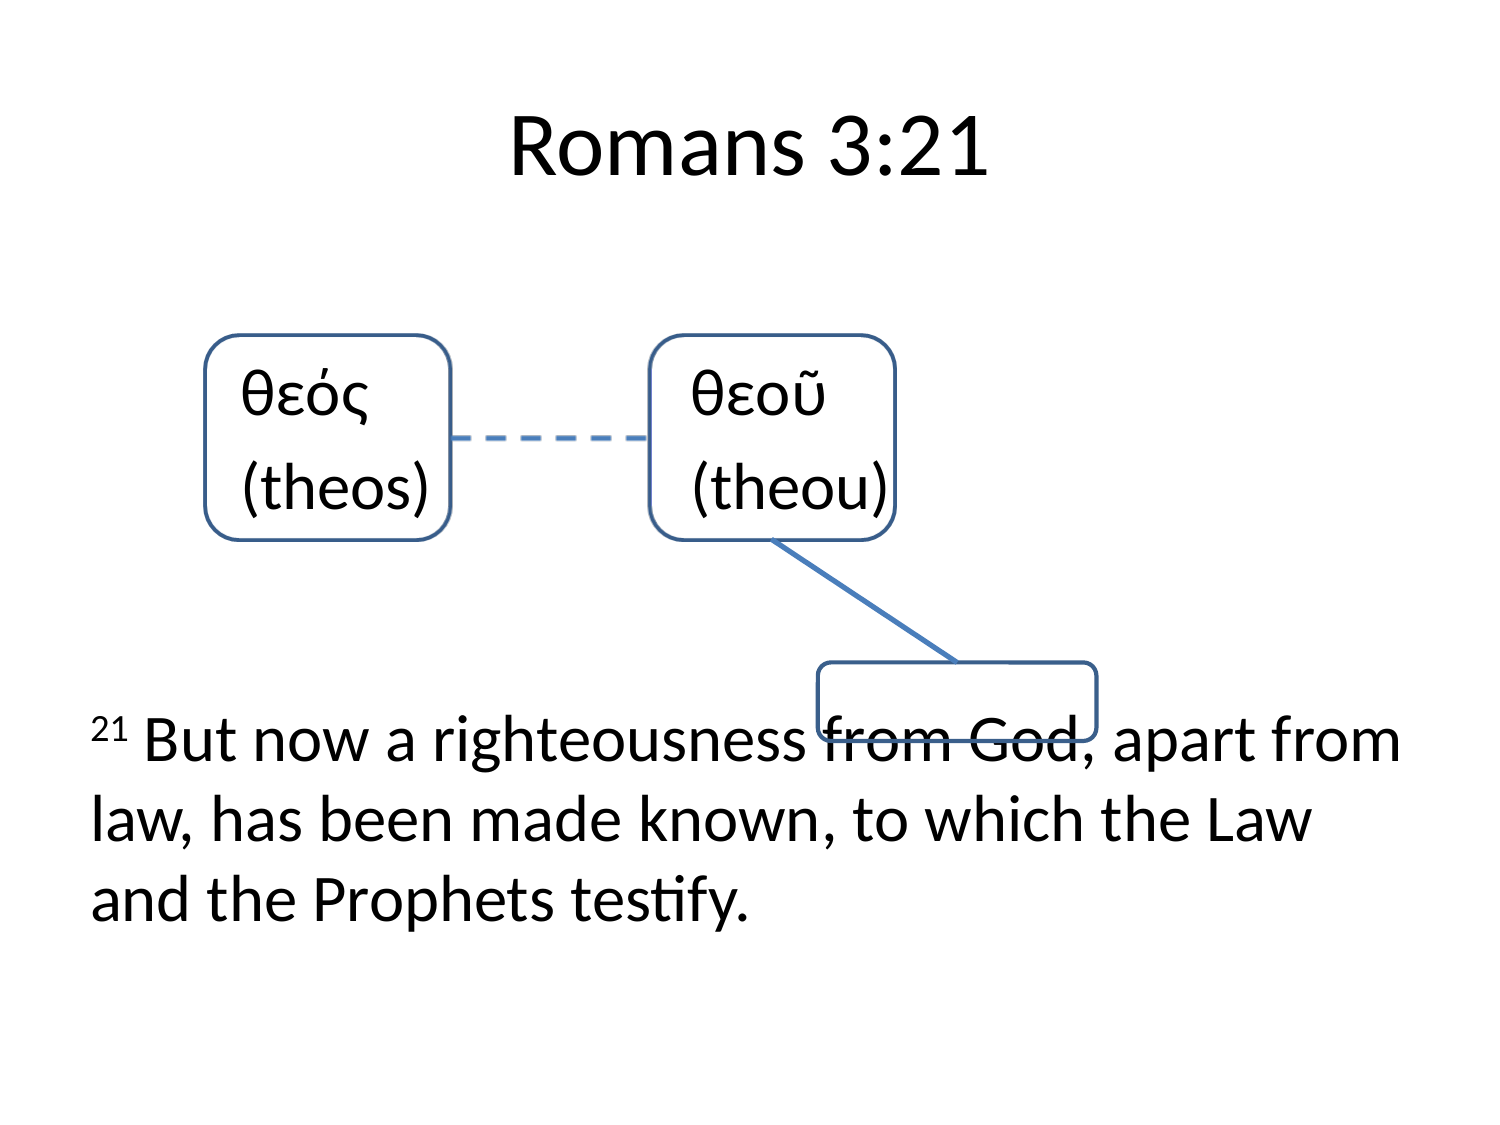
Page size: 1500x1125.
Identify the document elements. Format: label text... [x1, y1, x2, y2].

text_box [771, 538, 958, 663]
title Romans 3:21 [75, 45, 1425, 233]
list θεός θεοῦ (theos) (theou) 21 But now a righteousness from God, apart from law, has been made known, to which the Law and the Prophets testify. [75, 262, 1425, 1005]
text_box [815, 660, 1099, 744]
picture [203, 333, 897, 542]
